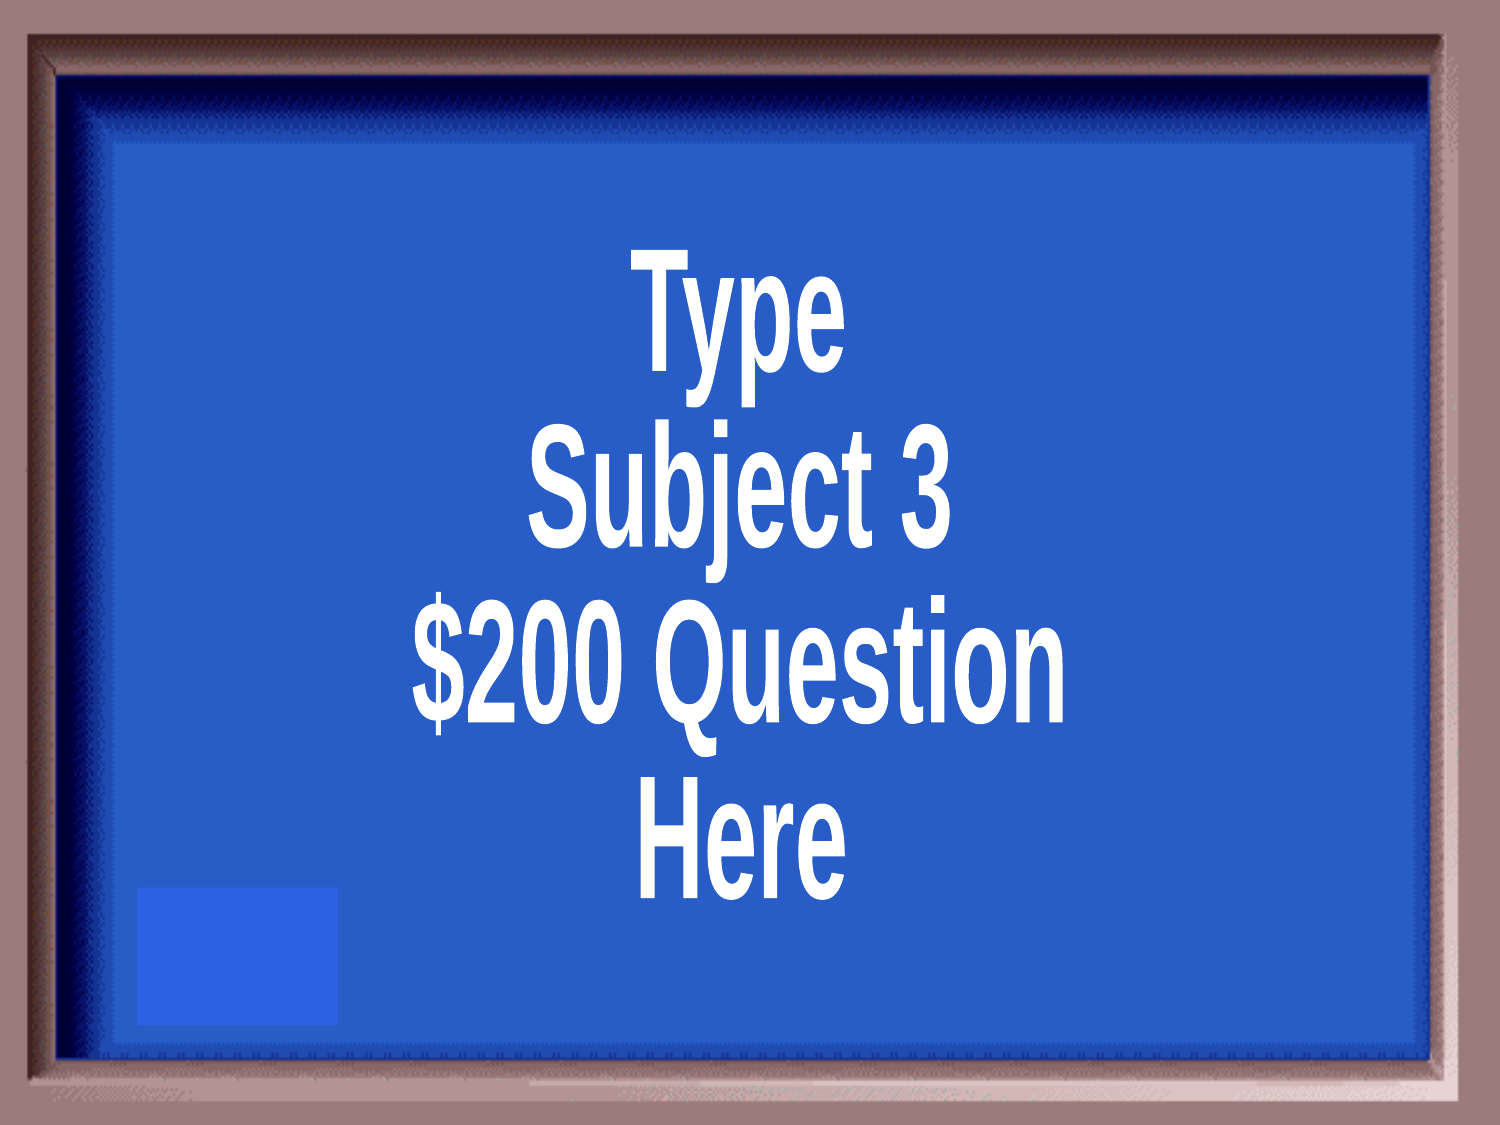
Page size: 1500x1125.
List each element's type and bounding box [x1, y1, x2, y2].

text_box [137, 887, 338, 1025]
picture [0, 0, 1500, 1125]
